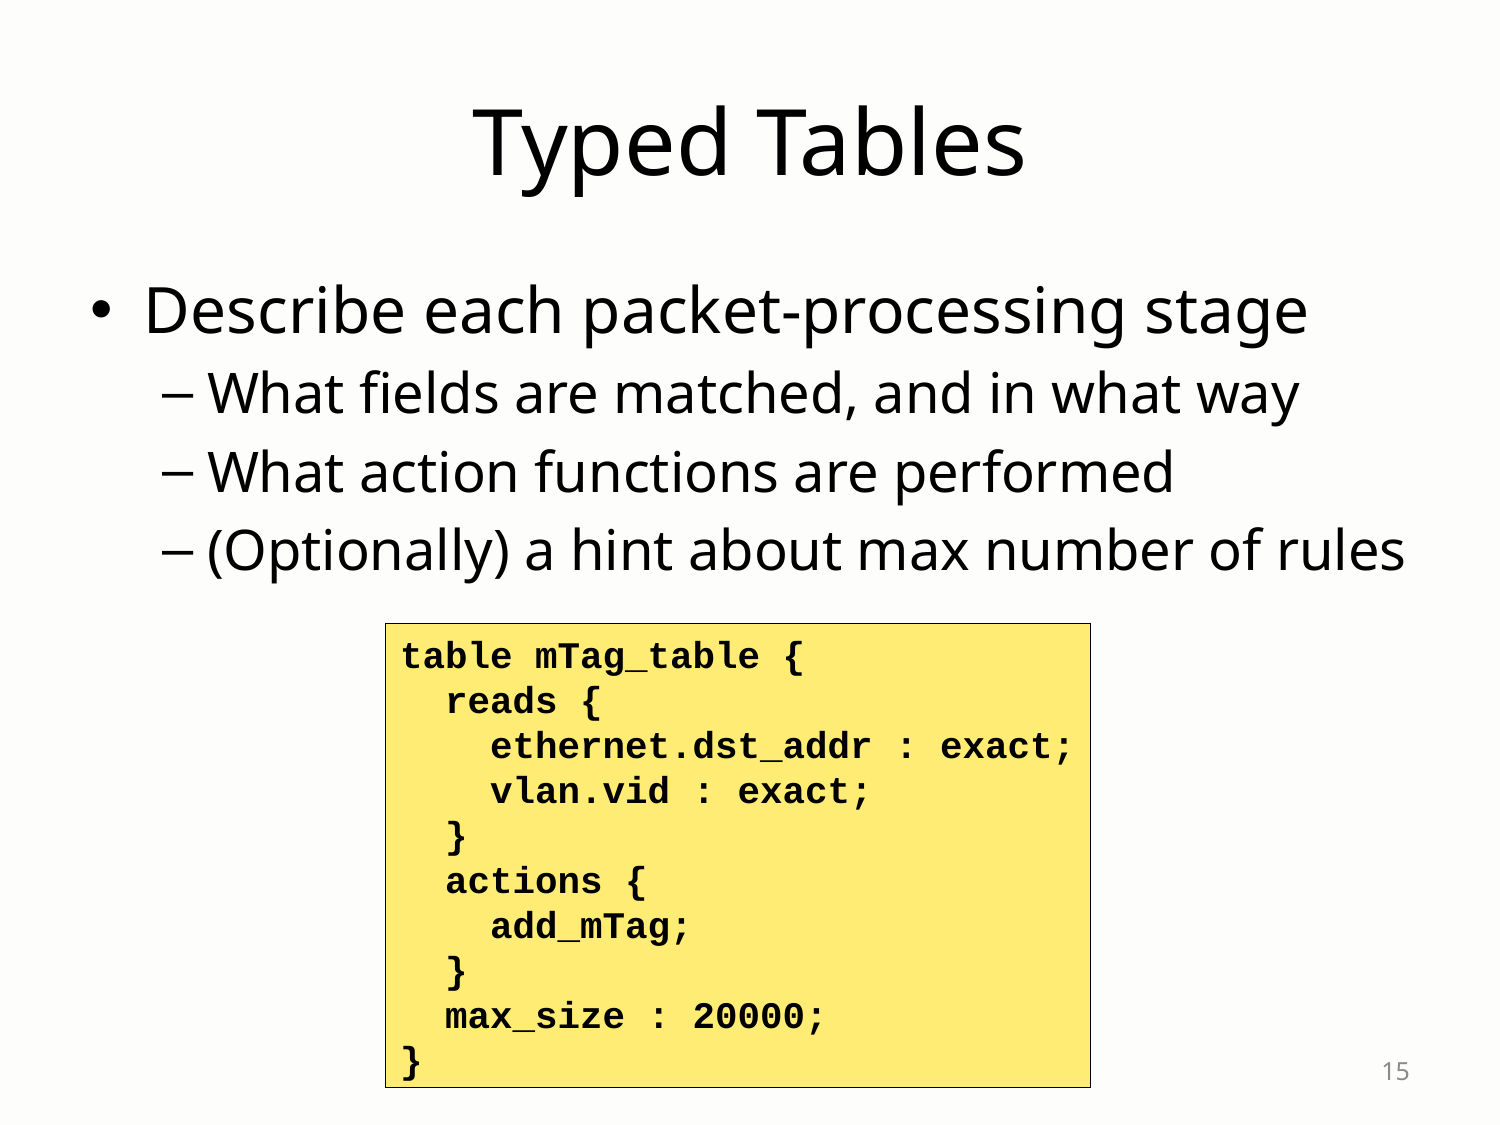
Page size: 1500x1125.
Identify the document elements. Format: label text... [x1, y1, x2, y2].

text_box table mTag_table { reads { ethernet.dst_addr : exact; vlan.vid : exact; } actions { add_mTag; } max_size : 20000; } [385, 623, 1091, 1088]
list Describe each packet-processing stage What fields are matched, and in what way What action functions are performed (Optionally) a hint about max number of rules [75, 262, 1425, 600]
slide_number 15 [1074, 1042, 1425, 1103]
title Typed Tables [75, 45, 1425, 233]
